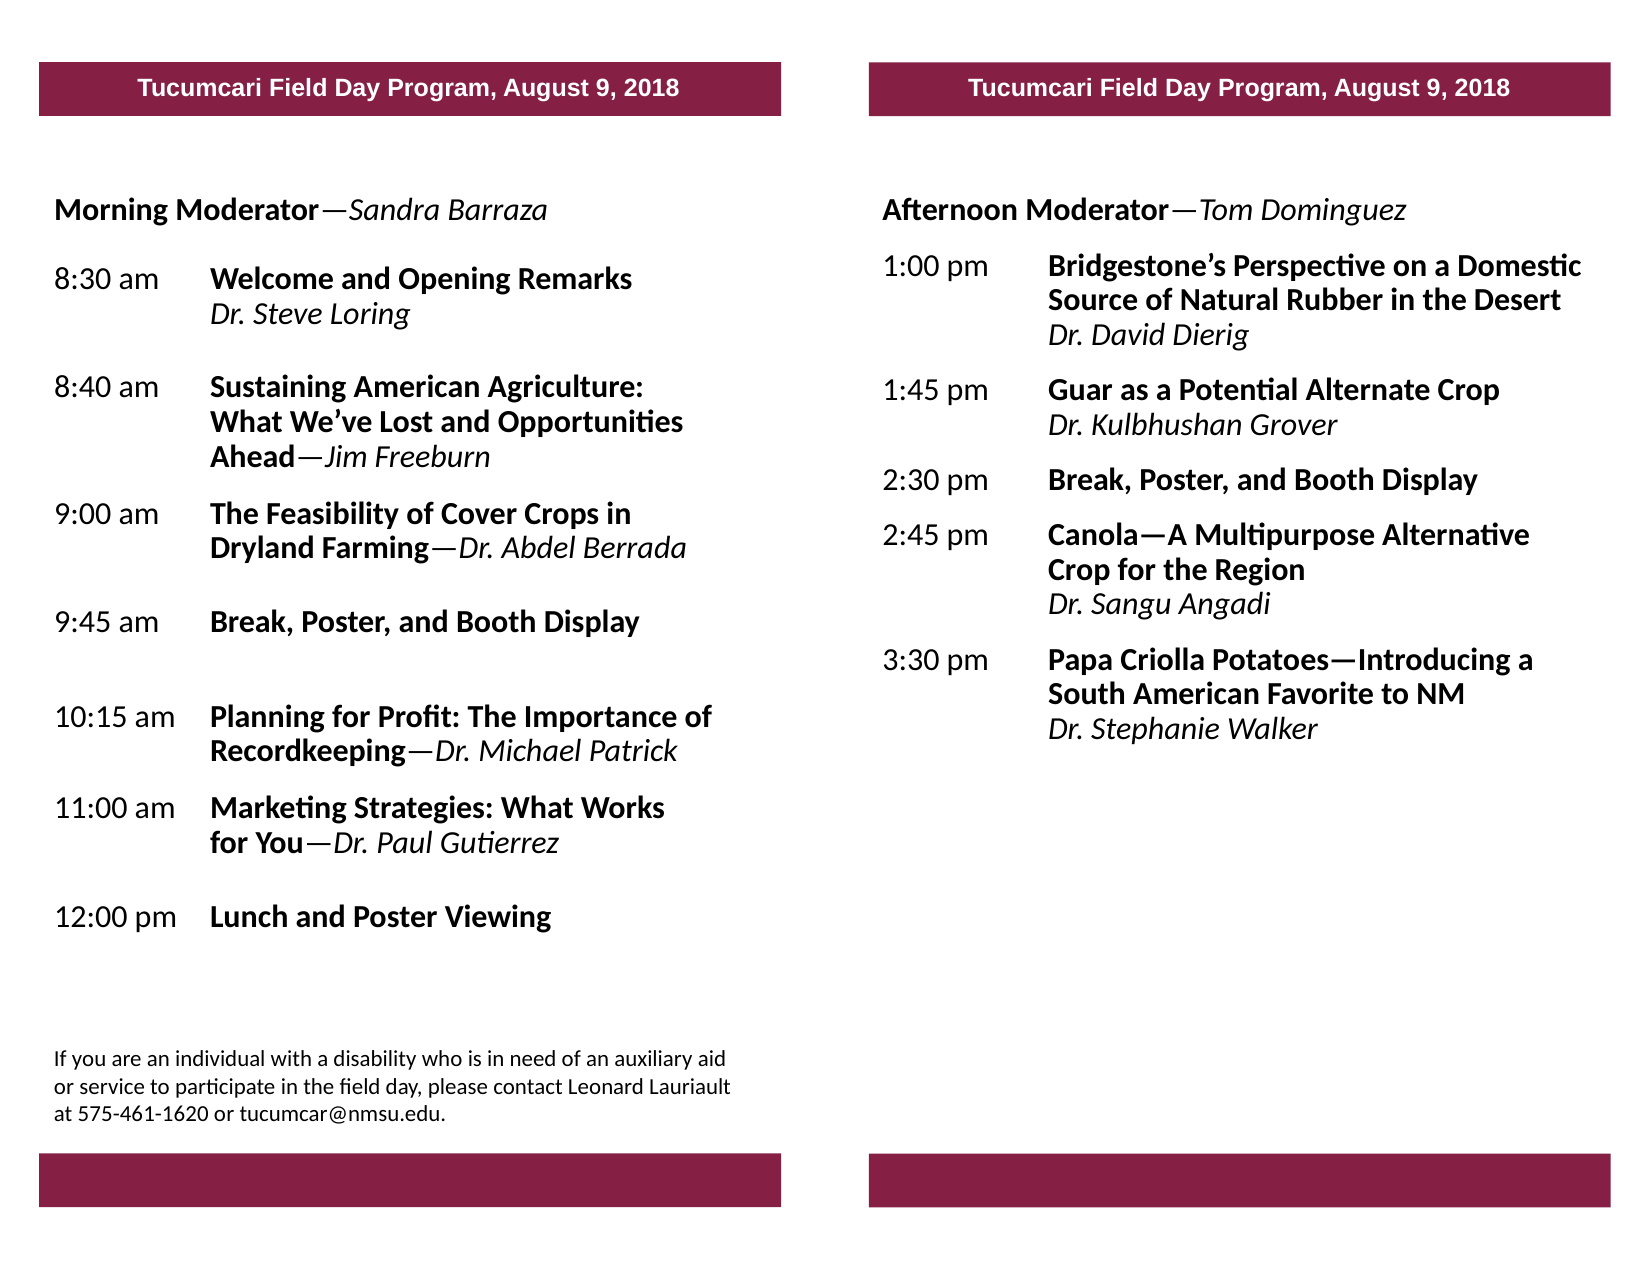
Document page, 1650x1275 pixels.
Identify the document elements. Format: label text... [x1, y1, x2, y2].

text_box [39, 62, 782, 116]
text_box Afternoon Moderator—Tom Dominguez 1:00 pm Bridgestone’s Perspective on a Domestic Source of Natural Rubber in the Desert Dr. David Dierig 1:45 pm Guar as a Potential Alternate Crop Dr. Kulbhushan Grover 2:30 pm Break, Poster, and Booth Display 2:45 pm Canola—A Multipurpose Alternative Crop for the Region Dr. Sangu Angadi 3:30 pm Papa Criolla Potatoes—Introducing a South American Favorite to NM Dr. Stephanie Walker [867, 185, 1608, 1090]
text_box Tucumcari Field Day Program, August 9, 2018 [39, 64, 780, 110]
list Morning Moderator—Sandra Barraza 8:30 am Welcome and Opening Remarks Dr. Steve Loring 8:40 am Sustaining American Agriculture: What We’ve Lost and Opportunities Ahead—Jim Freeburn 9:00 am The Feasibility of Cover Crops in Dryland Farming—Dr. Abdel Berrada 9:45 am Break, Poster, and Booth Display 10:15 am Planning for Profit: The Importance of Recordkeeping—Dr. Michael Patrick 11:00 am Marketing Strategies: What Works for You—Dr. Paul Gutierrez 12:00 pm Lunch and Poster Viewing [39, 185, 780, 1001]
text_box [868, 109, 1611, 117]
text_box Tucumcari Field Day Program, August 9, 2018 [868, 64, 1611, 109]
text_box [39, 1153, 782, 1208]
text_box If you are an individual with a disability who is in need of an auxiliary aid or service to participate in the field day, please contact Leonard Lauriault at 575-461-1620 or tucumcar@nmsu.edu. [39, 1036, 780, 1159]
text_box [868, 1153, 1611, 1208]
